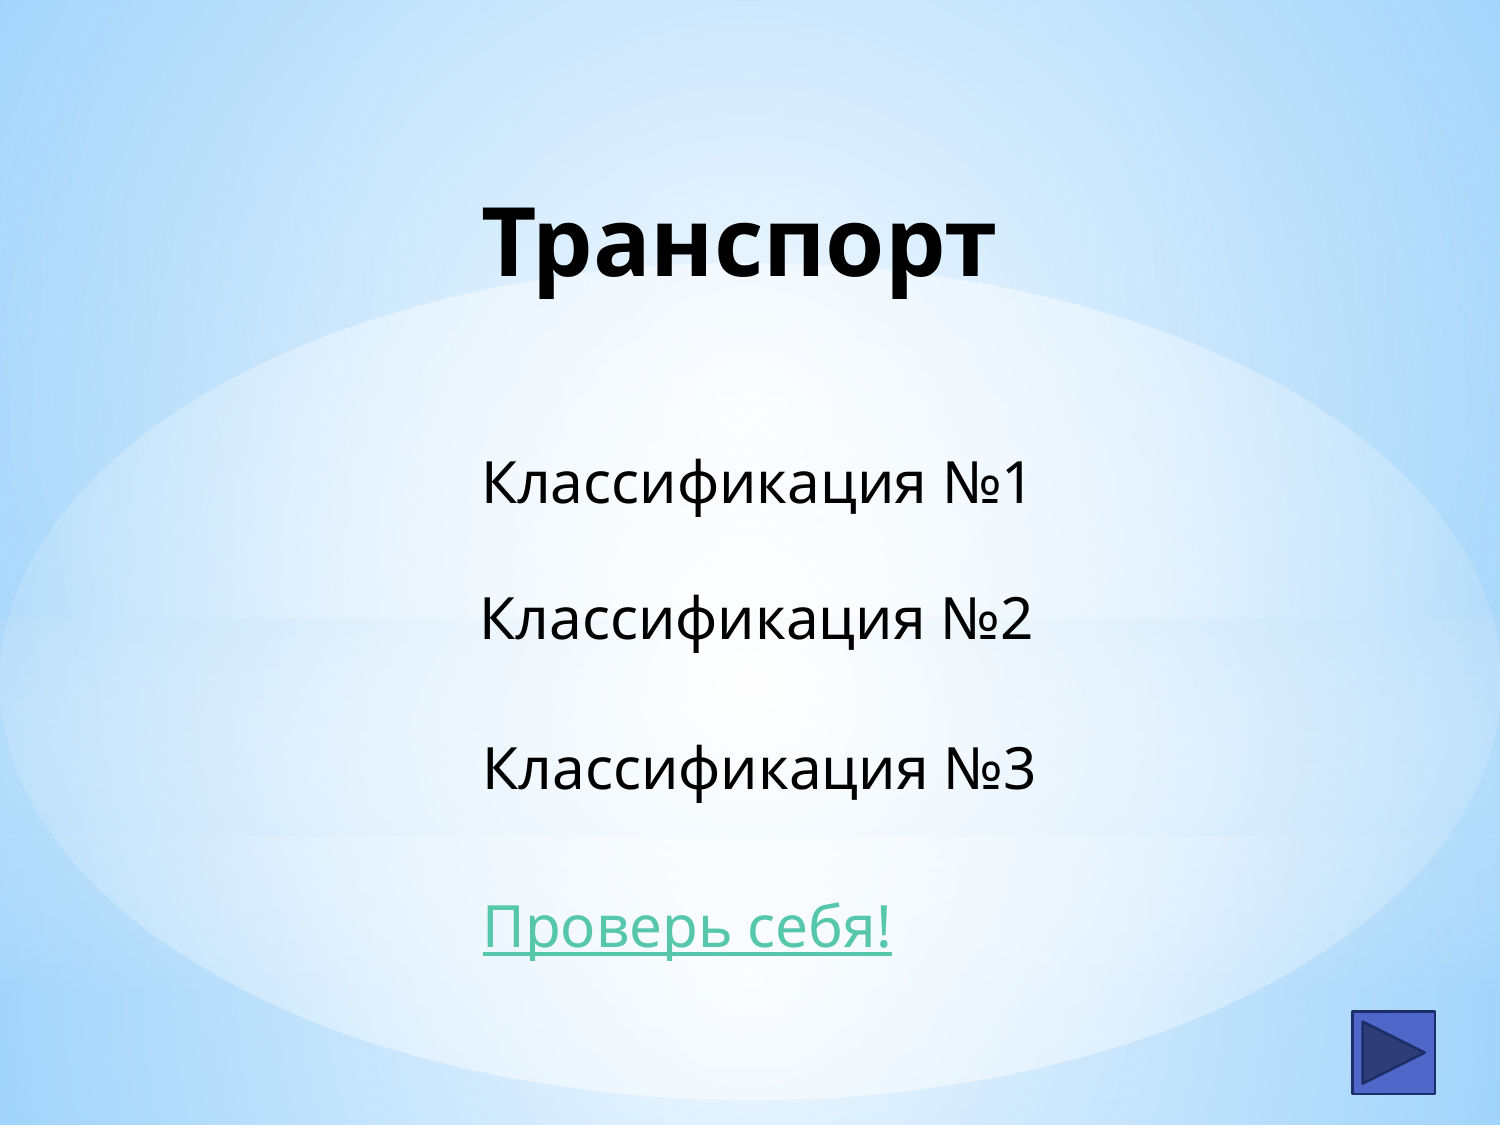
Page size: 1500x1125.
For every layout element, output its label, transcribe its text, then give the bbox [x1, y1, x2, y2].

text_box Классификация №3 [467, 723, 1069, 818]
text_box Классификация №1 [466, 437, 1069, 532]
text_box Проверь себя! [467, 881, 1010, 976]
title Транспорт [218, 172, 1287, 361]
text_box Классификация №2 [465, 574, 1068, 669]
text_box [1351, 1010, 1436, 1095]
